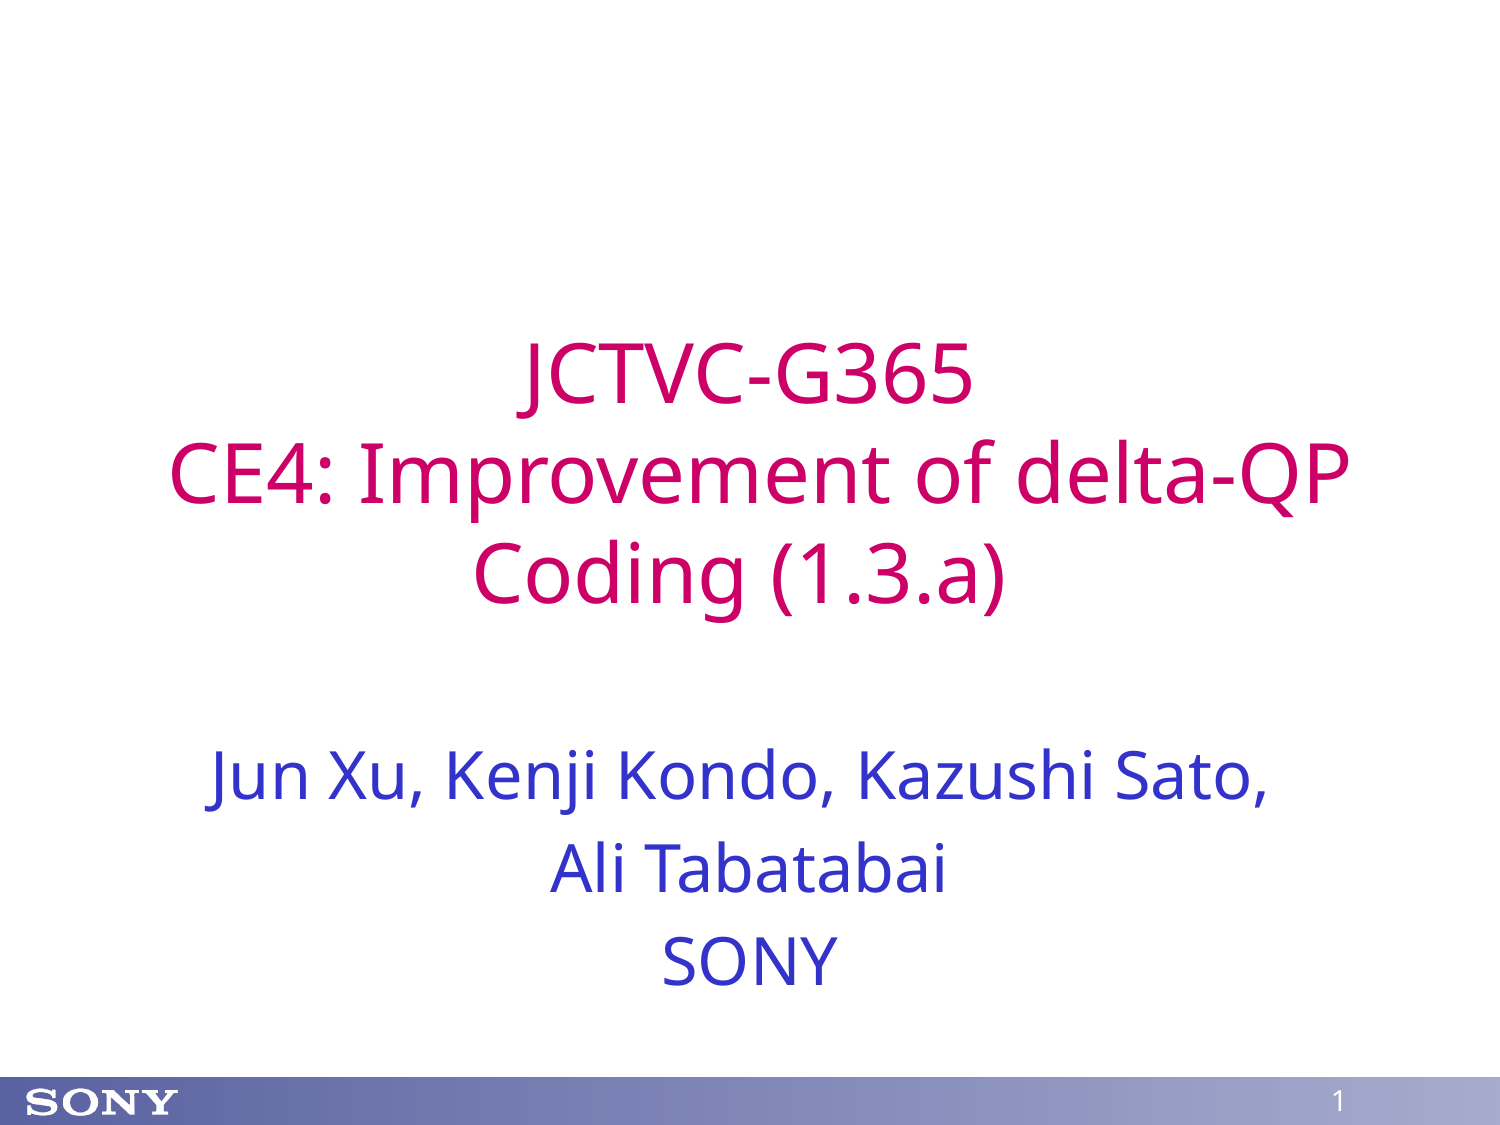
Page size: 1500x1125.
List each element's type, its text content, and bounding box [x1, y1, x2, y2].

picture [26, 1088, 178, 1116]
slide_number 1 [1049, 1074, 1363, 1125]
title JCTVC-G365 CE4: Improvement of delta-QP Coding (1.3.a) [112, 310, 1388, 630]
subtitle Jun Xu, Kenji Kondo, Kazushi Sato, Ali Tabatabai SONY [168, 724, 1332, 1013]
